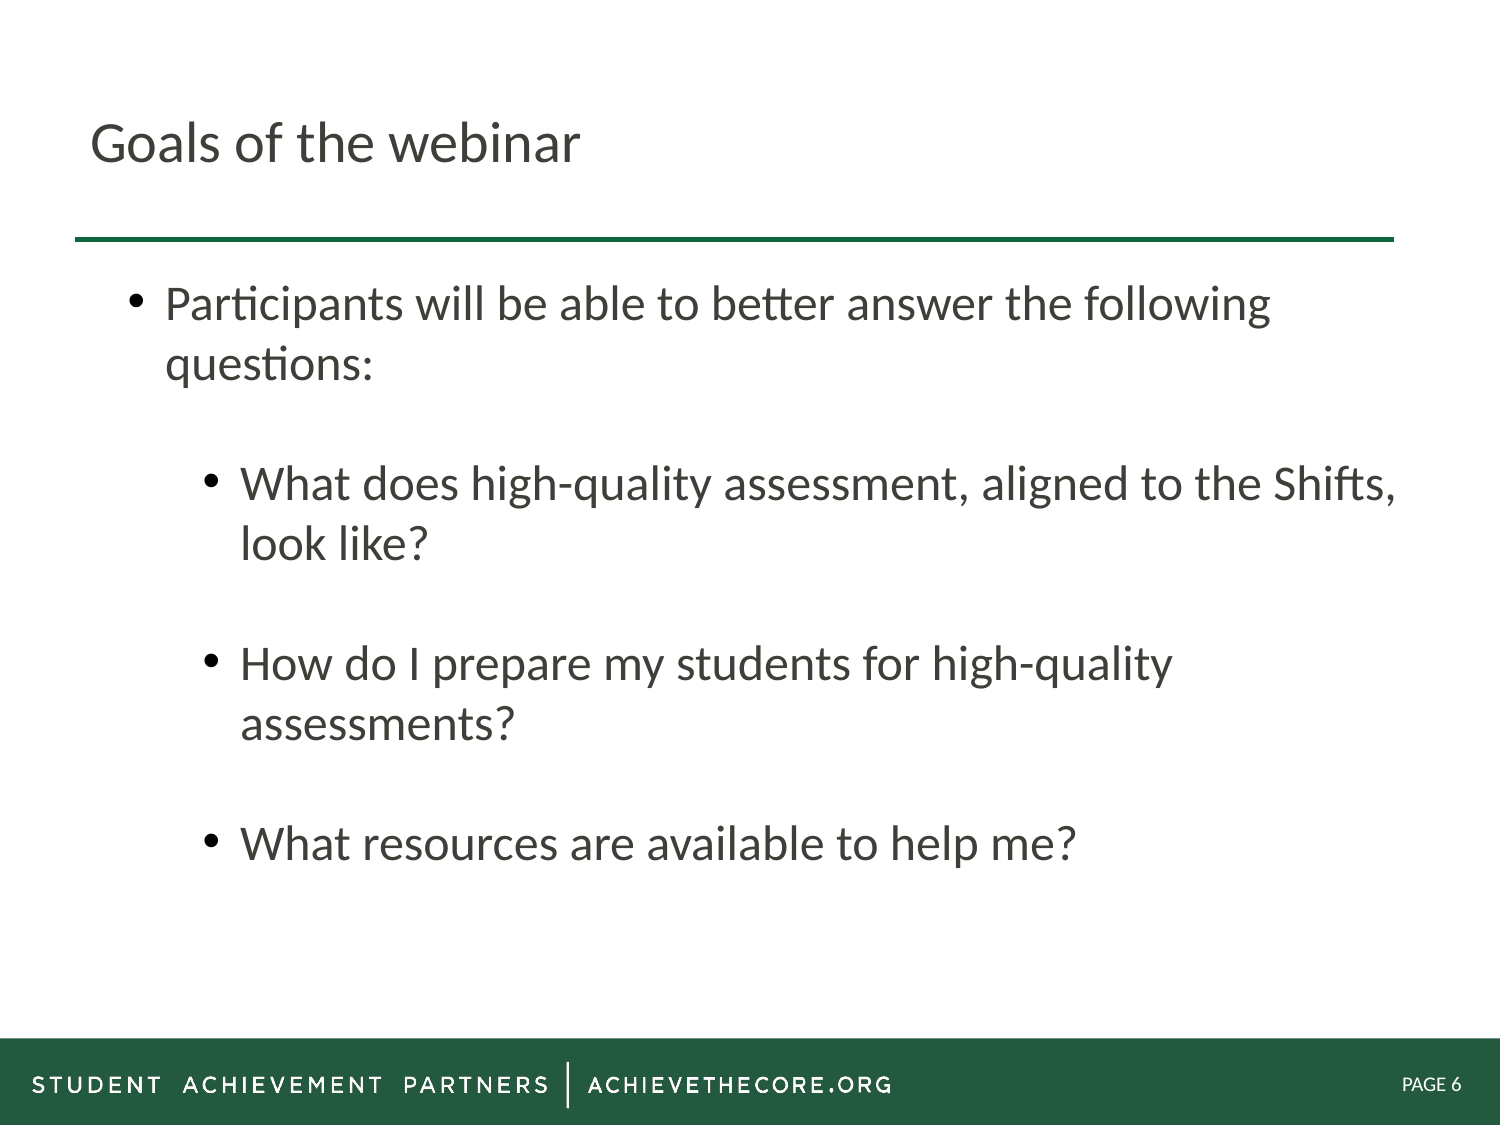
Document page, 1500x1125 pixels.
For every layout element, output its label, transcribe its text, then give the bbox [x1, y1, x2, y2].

list Participants will be able to better answer the following questions: What does high-quality assessment, aligned to the Shifts, look like? How do I prepare my students for high-quality assessments? What resources are available to help me? [75, 262, 1425, 1005]
picture [12, 1055, 911, 1112]
title Goals of the webinar [75, 45, 1425, 233]
